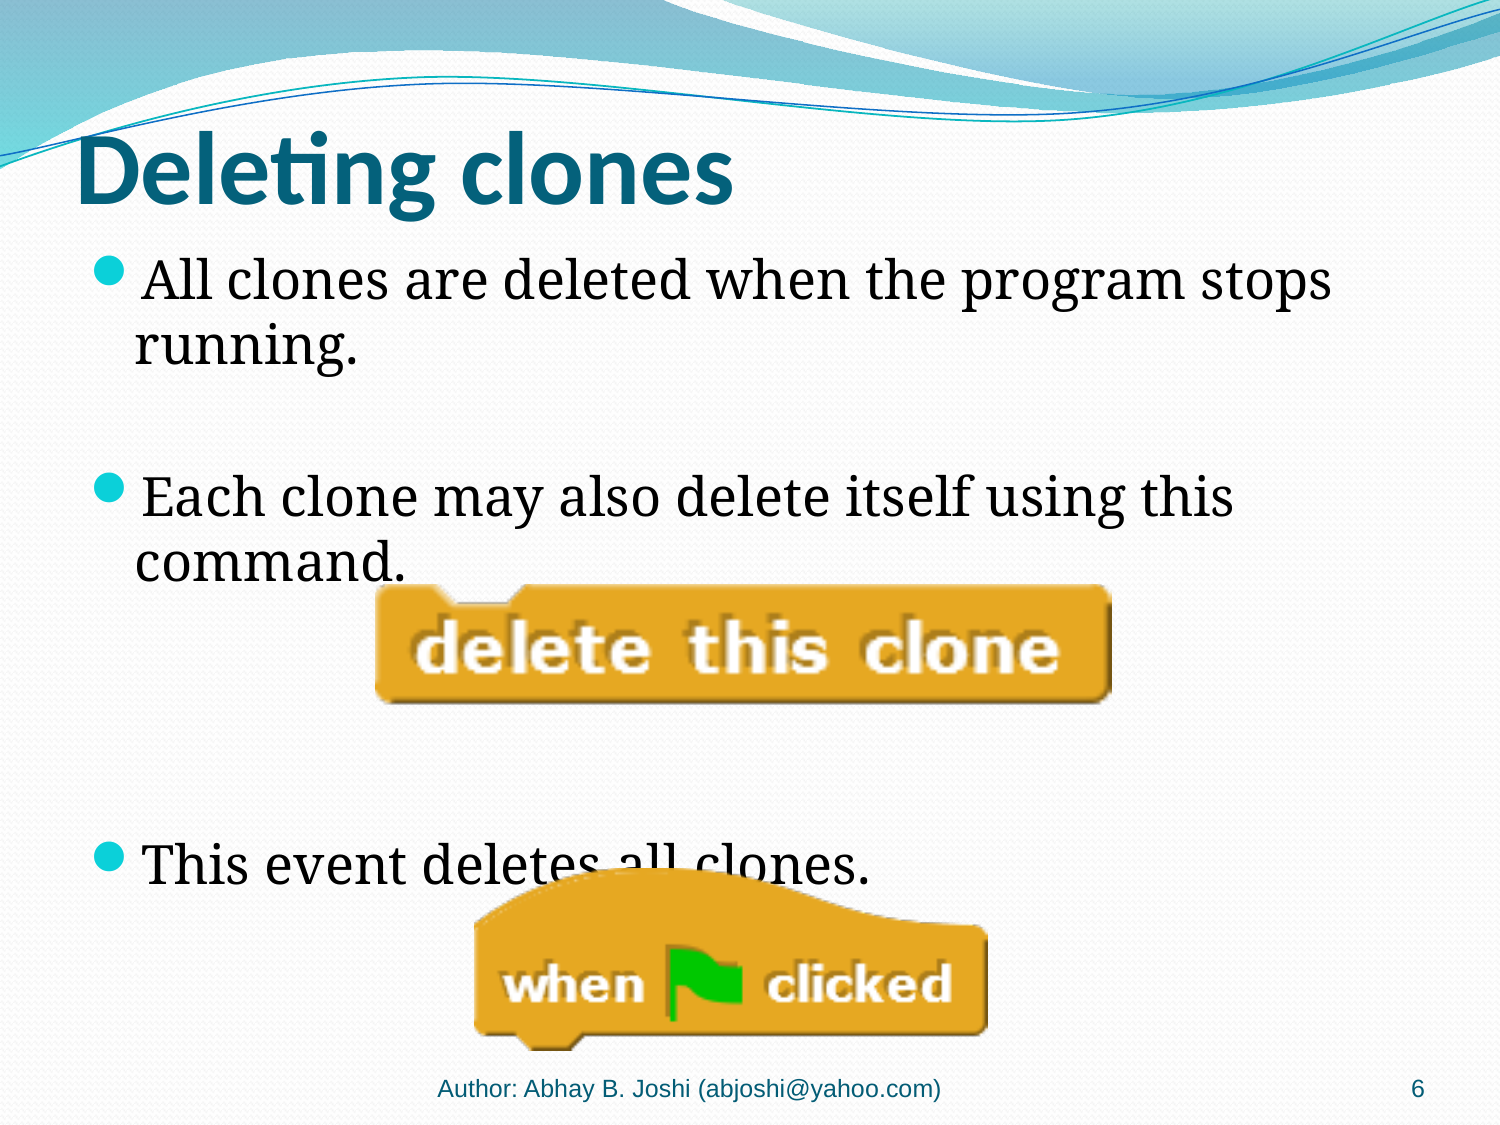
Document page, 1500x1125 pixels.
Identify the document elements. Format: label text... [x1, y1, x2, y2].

picture [374, 584, 1112, 726]
footer Author: Abhay B. Joshi (abjoshi@yahoo.com) [437, 1042, 988, 1103]
list All clones are deleted when the program stops running. Each clone may also delete itself using this command. This event deletes all clones. [75, 237, 1425, 1050]
picture [474, 868, 988, 1051]
slide_number 6 [1299, 1042, 1425, 1103]
title Deleting clones [75, 37, 1425, 225]
